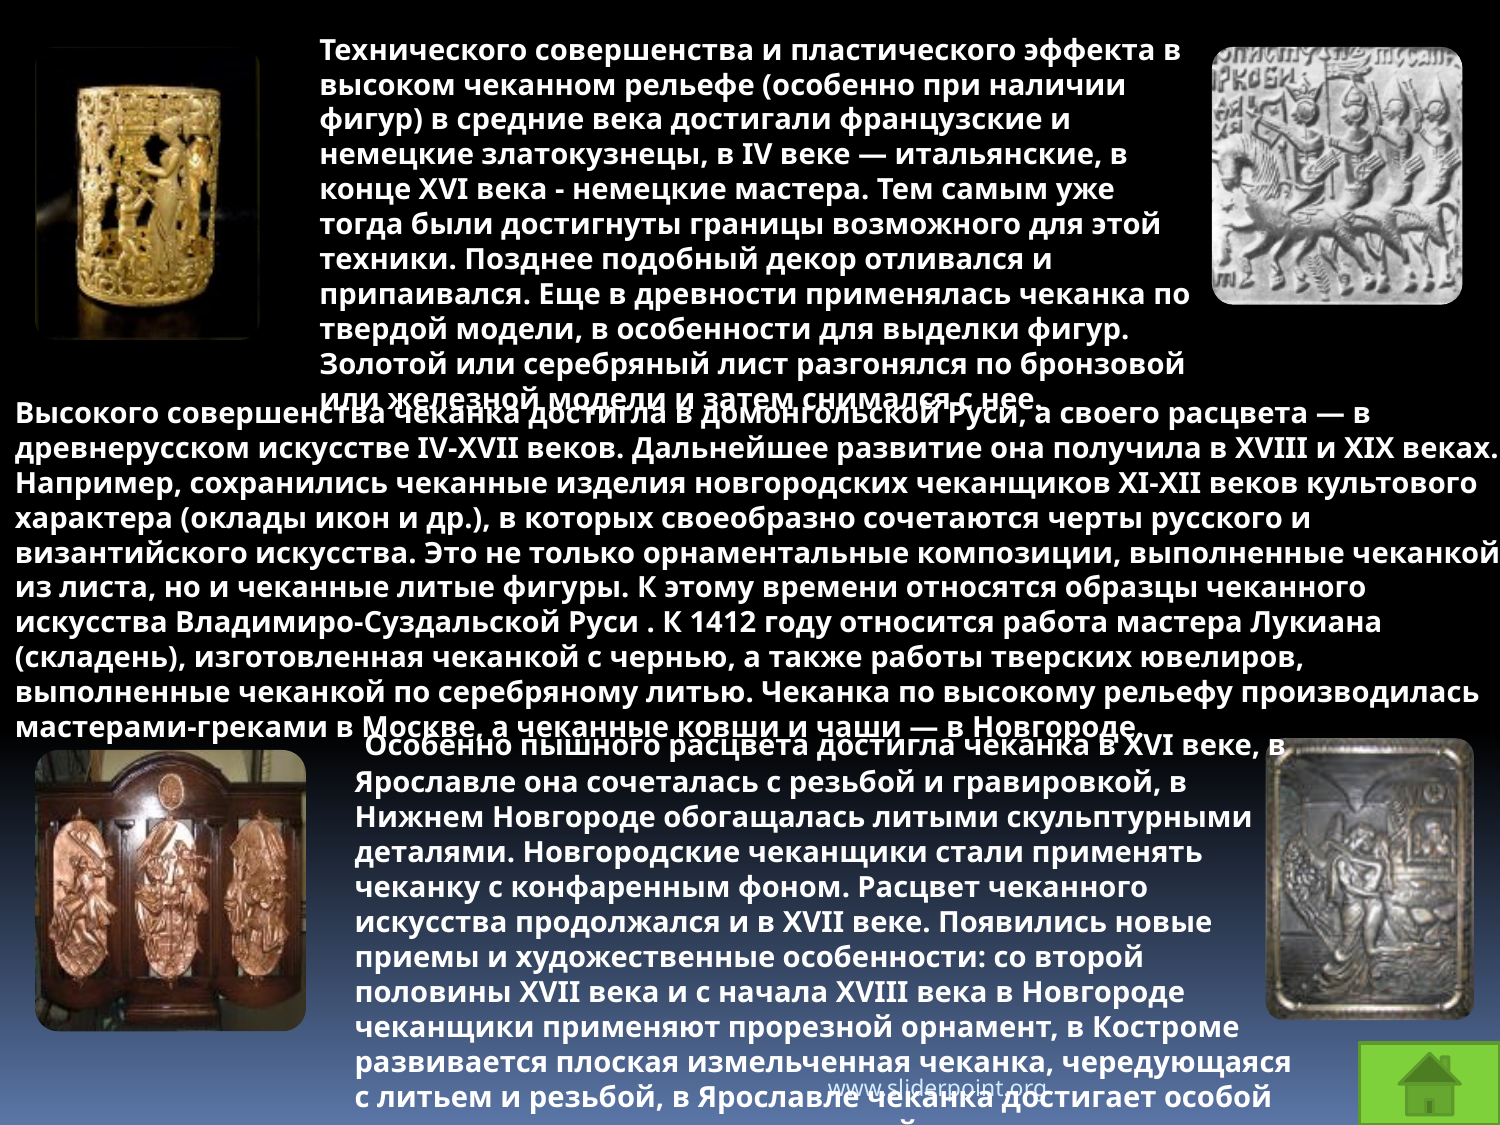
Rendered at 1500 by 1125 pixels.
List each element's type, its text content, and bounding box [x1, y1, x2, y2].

text_box Особенно пышного расцвета достигла чеканка в XVI веке, в Ярославле она сочеталась с резьбой и гравировкой, в Нижнем Новгороде обогащалась литыми скульптурными деталями. Новгородские чеканщики стали применять чеканку с конфаренным фоном. Расцвет чеканного искусства продолжался и в XVII веке. Появились новые приемы и художественные особенности: со второй половины XVII века и с начала XVIII века в Новгороде чеканщики применяют прорезной орнамент, в Костроме развивается плоская измельченная чеканка, чередующаяся с литьем и резьбой, в Ярославле чеканка достигает особой пышности, расцвечивается цветной эмалью. [339, 710, 1313, 1125]
text_box Высокого совершенства чеканка достигла в домонгольской Руси, а своего расцвета — в древнерусском искусстве IV-XVII веков. Дальнейшее развитие она получила в XVIII и XIX веках. Например, сохранились чеканные изделия новгородских чеканщиков XI-XII веков культового характера (оклады икон и др.), в которых своеобразно сочетаются черты русского и византийского искусства. Это не только орнаментальные композиции, выполненные чеканкой из листа, но и чеканные литые фигуры. К этому времени относятся образцы чеканного искусства Владимиро-Суздальской Руси . К 1412 году относится работа мастера Лукиана (складень), изготовленная чеканкой с чернью, а также работы тверских ювелиров, выполненные чеканкой по серебряному литью. Чеканка по высокому рельефу производилась мастерами-греками в Москве, а чеканные ковши и чаши — в Новгороде. [0, 386, 1500, 751]
text_box [1358, 1041, 1500, 1125]
picture [34, 749, 307, 1032]
picture [1211, 46, 1463, 306]
text_box Технического совершенства и пластического эффекта в высоком чеканном рельефе (особенно при наличии фигур) в средние века достигали французские и немецкие златокузнецы, в IV веке — итальянские, в конце XVI века - немецкие мастера. Тем самым уже тогда были достигнуты границы возможного для этой техники. Позднее подобный декор отливался и припаивался. Еще в древности применялась чеканка по твердой модели, в особенности для выделки фигур. Золотой или серебряный лист разгонялся по бронзовой или железной модели и затем снимался с нее. [304, 23, 1219, 423]
picture [1265, 737, 1475, 1021]
footer www.sliderpoint.org [150, 1052, 1063, 1113]
picture [34, 46, 261, 341]
